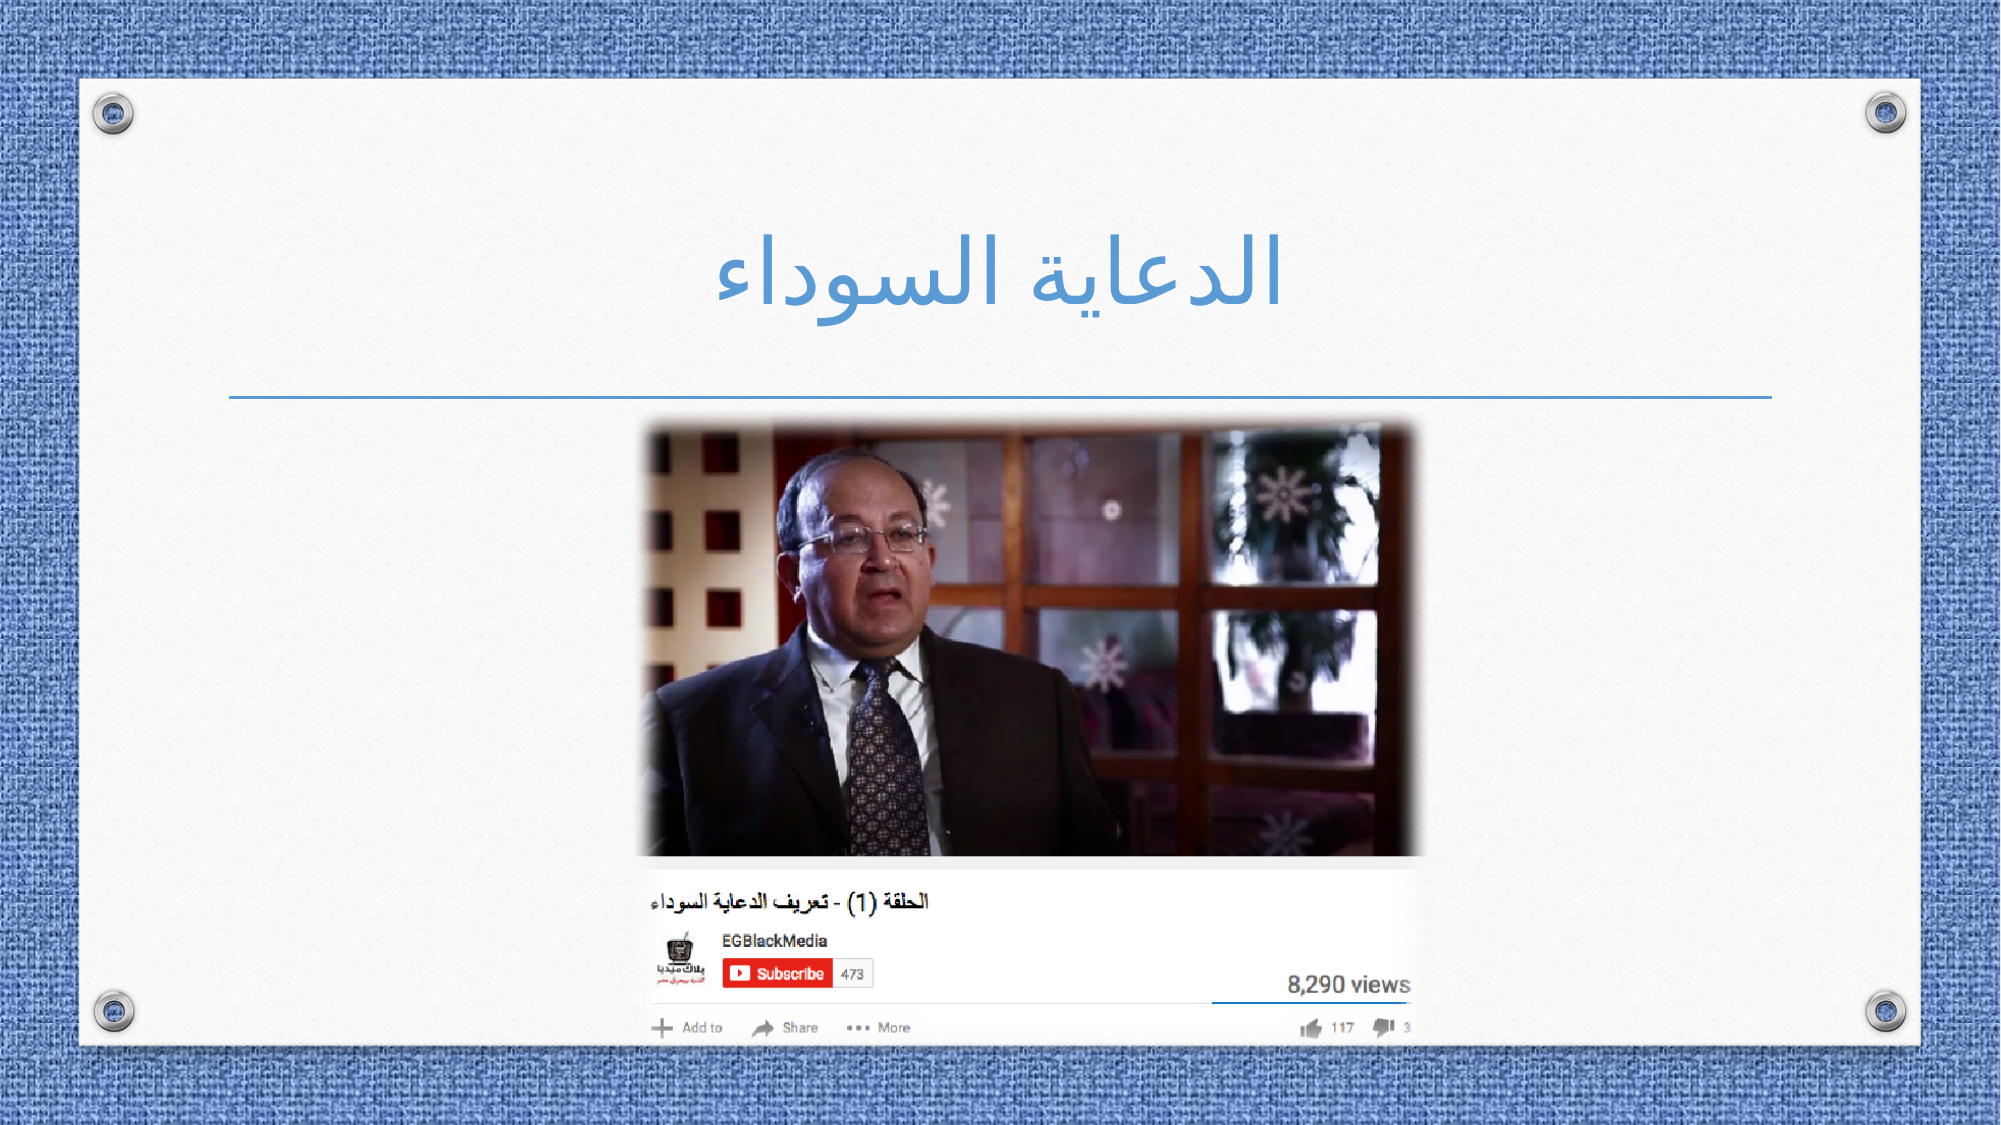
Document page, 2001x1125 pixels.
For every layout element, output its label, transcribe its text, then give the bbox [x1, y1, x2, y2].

picture [0, 0, 2001, 1125]
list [631, 407, 1432, 1057]
title الدعاية السوداء [212, 161, 1788, 375]
